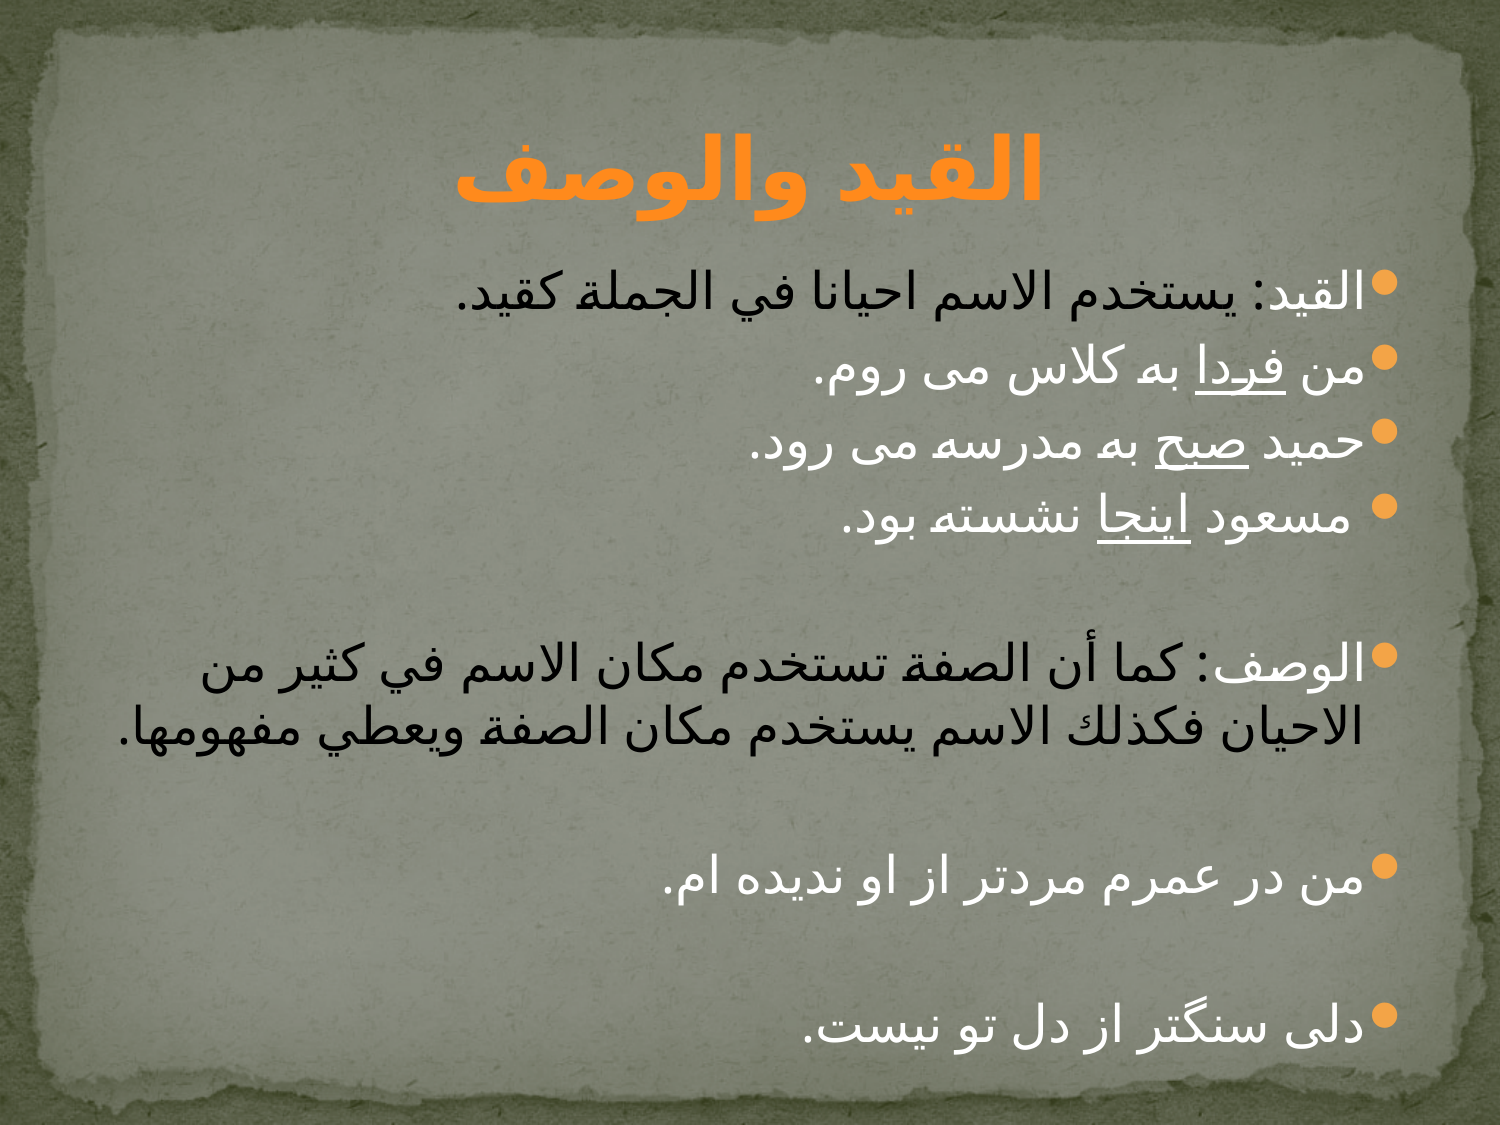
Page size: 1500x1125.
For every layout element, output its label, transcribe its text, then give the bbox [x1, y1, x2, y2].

list القيد: يستخدم الاسم احيانا في الجملة كقيد. من فردا به كلاس مى روم. حميد صبح به مدرسه مى رود. مسعود اینجا نشسته بود. الوصف: كما أن الصفة تستخدم مكان الاسم في كثير من الاحيان فكذلك الاسم يستخدم مكان الصفة ويعطي مفهومها. من در عمرم مردتر از او ندیده ام. دلی سنگتر از دل تو نیست. [75, 249, 1425, 1071]
title القيد والوصف [74, 24, 1425, 225]
